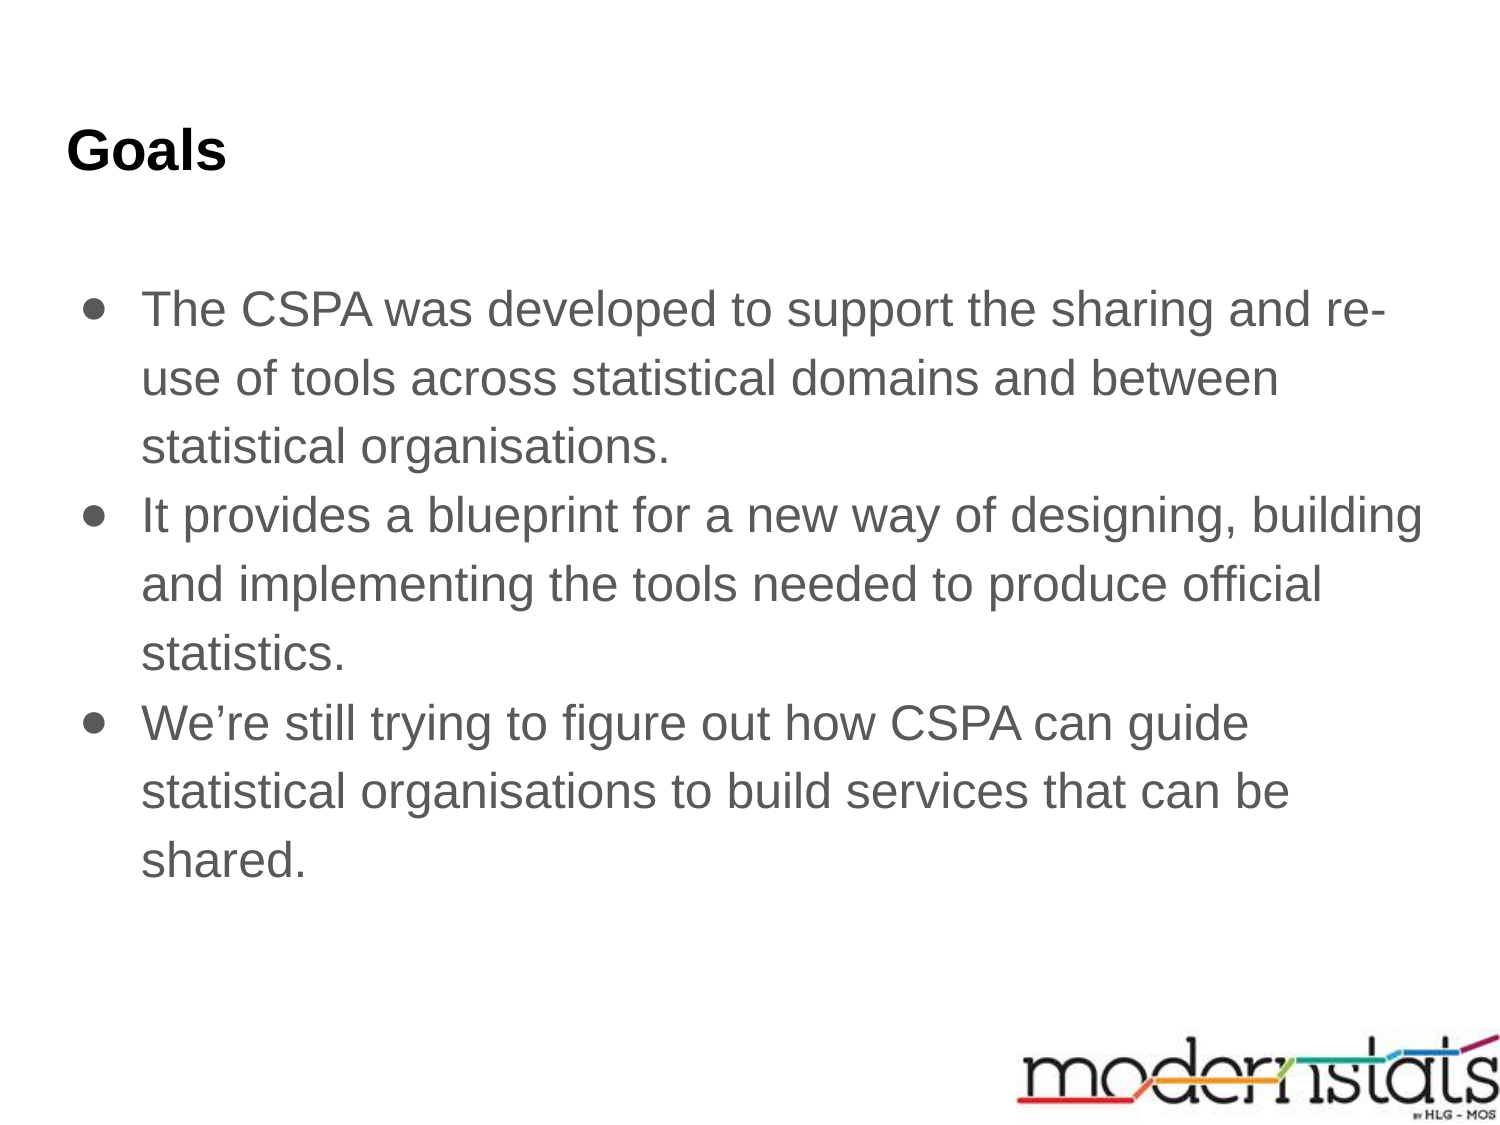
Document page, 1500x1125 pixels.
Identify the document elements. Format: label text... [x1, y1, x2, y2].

list The CSPA was developed to support the sharing and re-use of tools across statistical domains and between statistical organisations. It provides a blueprint for a new way of designing, building and implementing the tools needed to produce official statistics. We’re still trying to figure out how CSPA can guide statistical organisations to build services that can be shared. [51, 252, 1449, 1000]
title Goals [51, 97, 1449, 223]
picture [1016, 1028, 1500, 1123]
